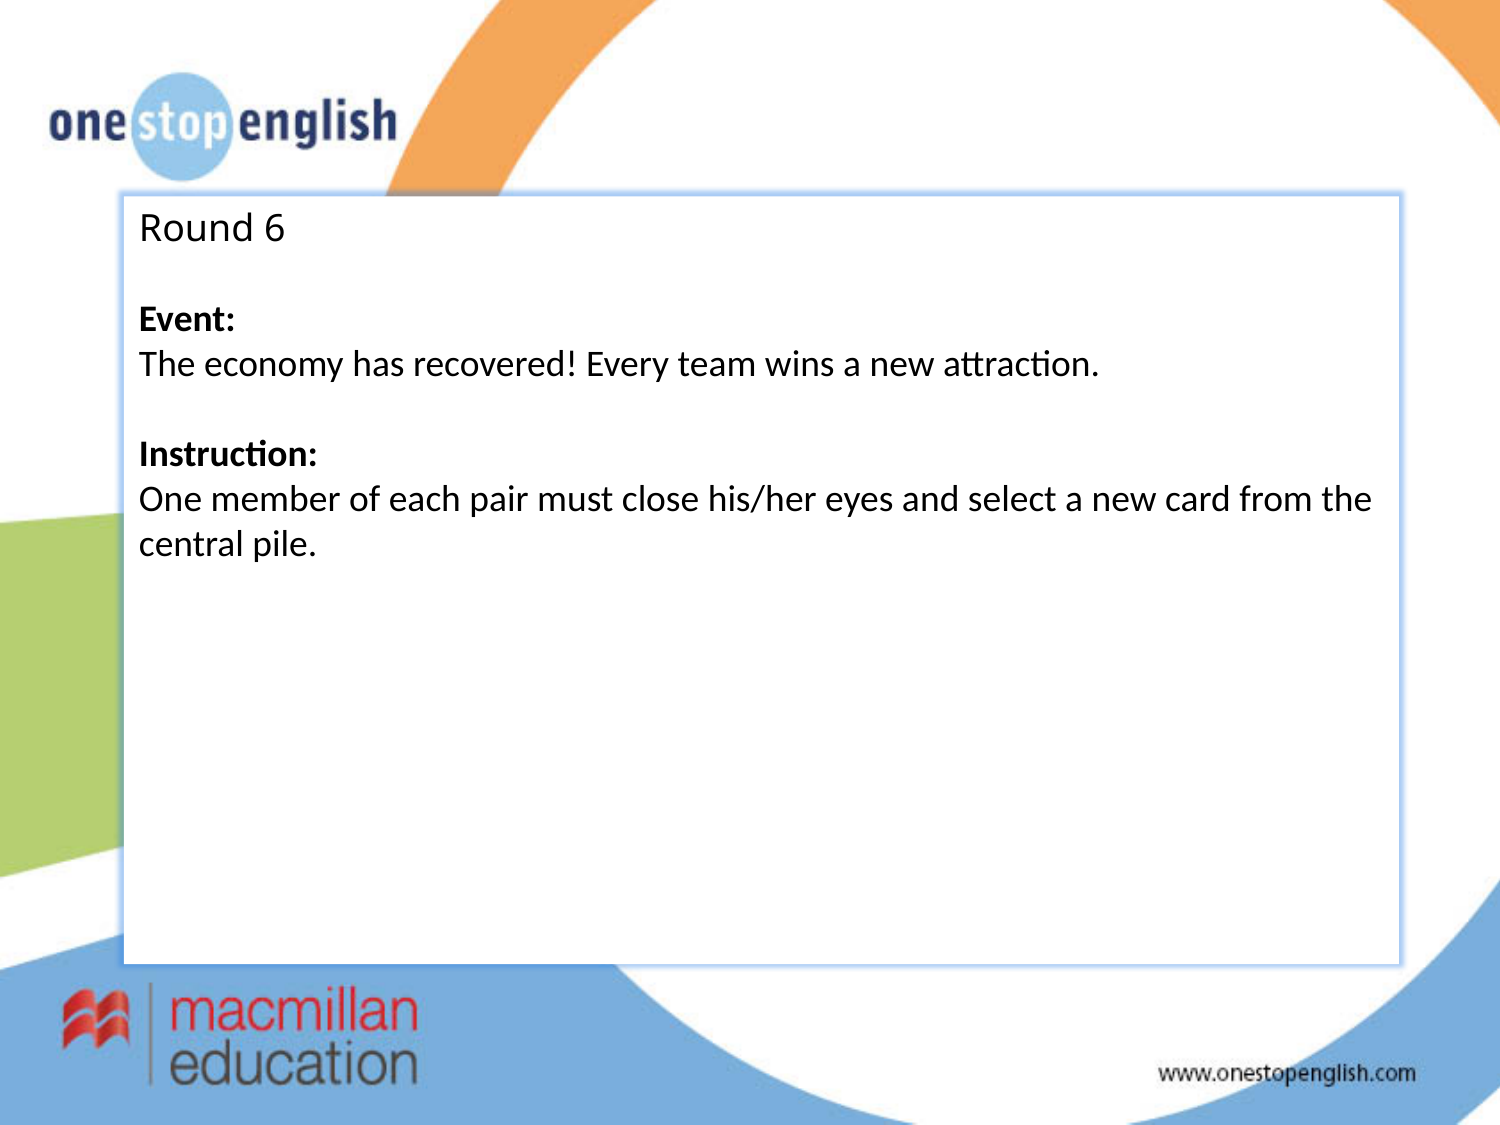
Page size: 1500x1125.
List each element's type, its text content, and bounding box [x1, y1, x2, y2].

picture [0, 0, 1500, 1125]
text_box Round 6 Event: The economy has recovered! Every team wins a new attraction. Instruction: One member of each pair must close his/her eyes and select a new card from the central pile. [123, 196, 1399, 965]
